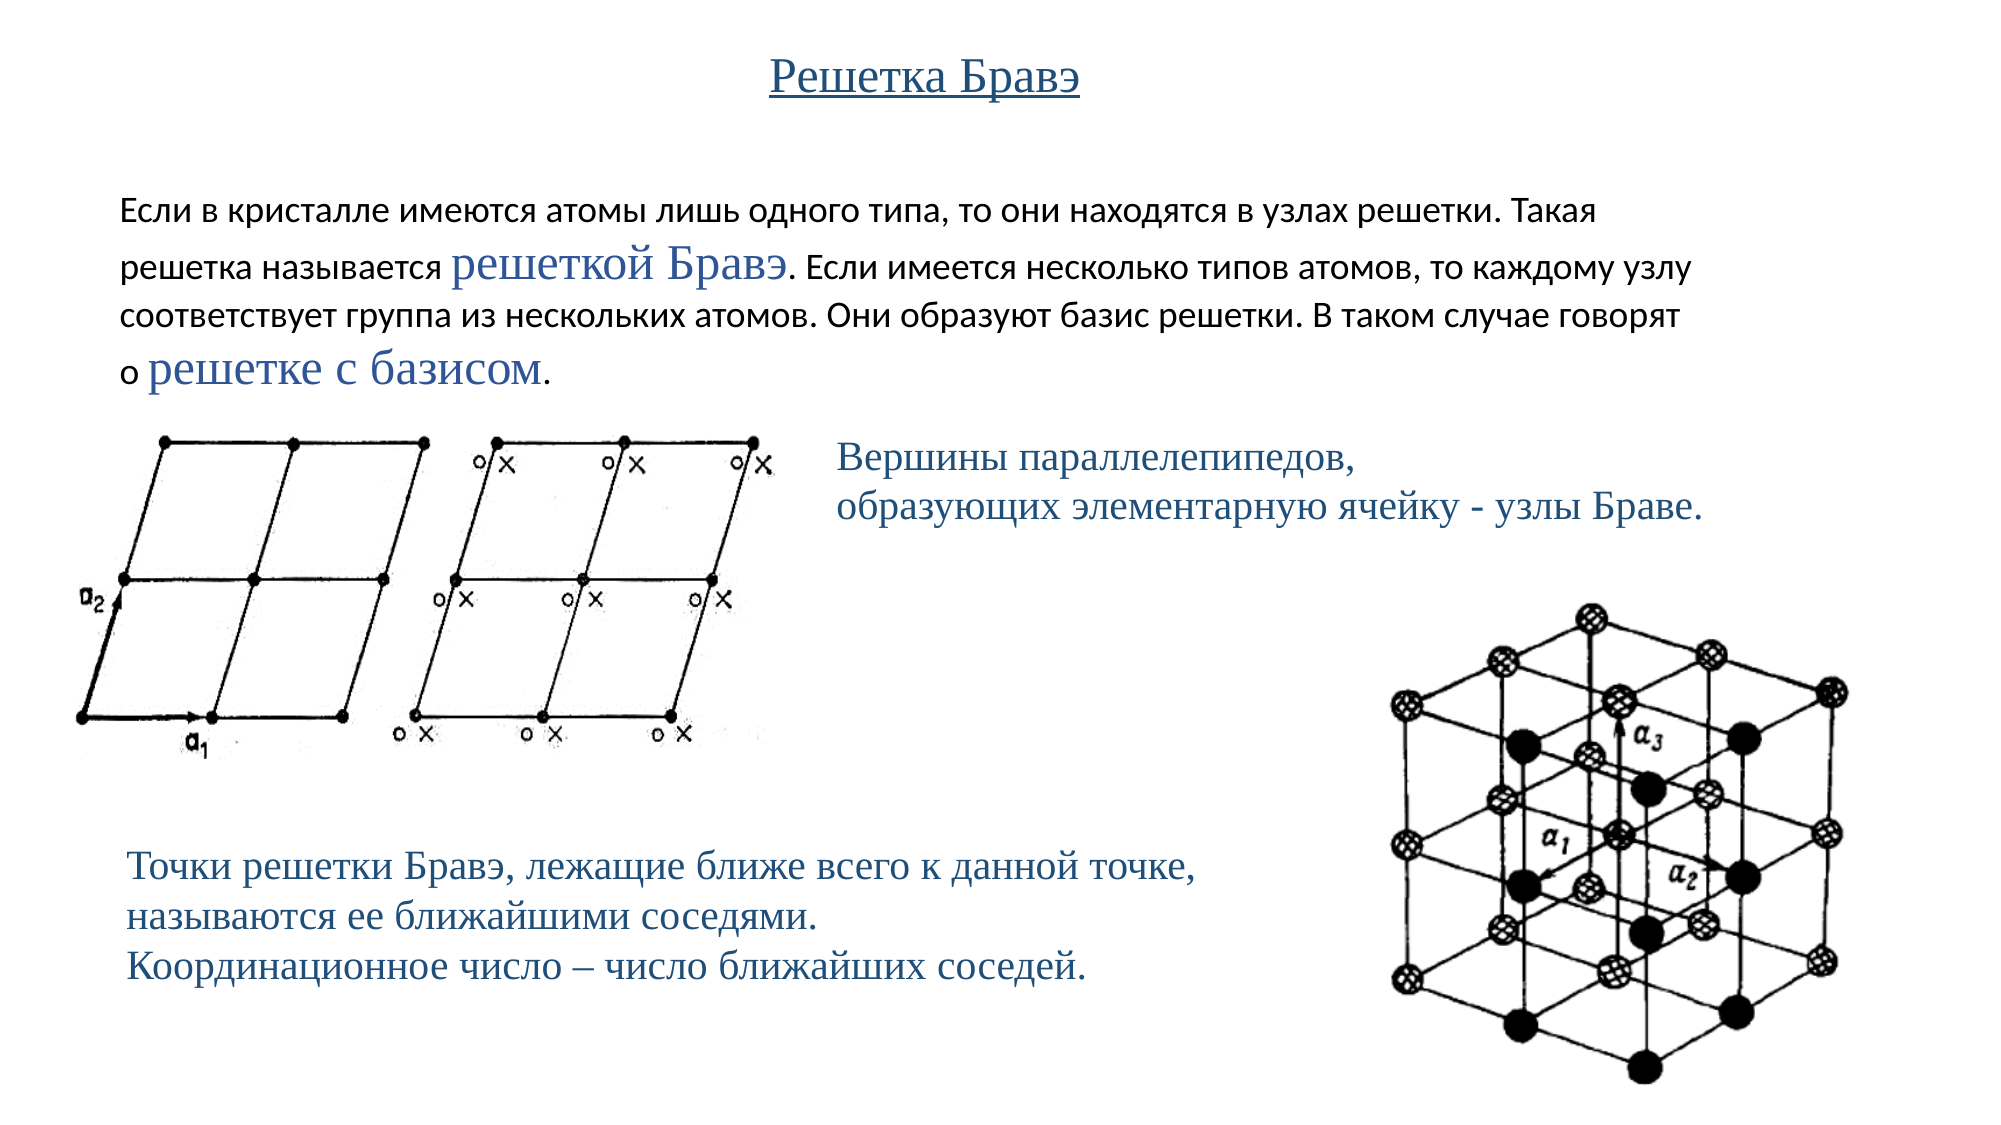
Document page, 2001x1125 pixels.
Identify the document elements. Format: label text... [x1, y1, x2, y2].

picture [1282, 598, 1933, 1090]
picture [67, 433, 776, 759]
text_box Вершины параллелепипедов, образующих элементарную ячейку - узлы Браве. [821, 421, 1720, 536]
text_box Решетка Бравэ [754, 34, 1096, 110]
text_box Точки решетки Бравэ, лежащие ближе всего к данной точке, называются ее ближайшими соседями. Координационное число – число ближайших соседей. [111, 830, 1271, 996]
text_box Если в кристалле имеются атомы лишь одного типа, то они находятся в узлах решетки. Такая решетка называется решеткой Бравэ. Если имеется несколько типов атомов, то каждому узлу соответствует группа из нескольких атомов. Они образуют базис решетки. В таком случае говорят о решетке с базисом. [104, 177, 1708, 402]
